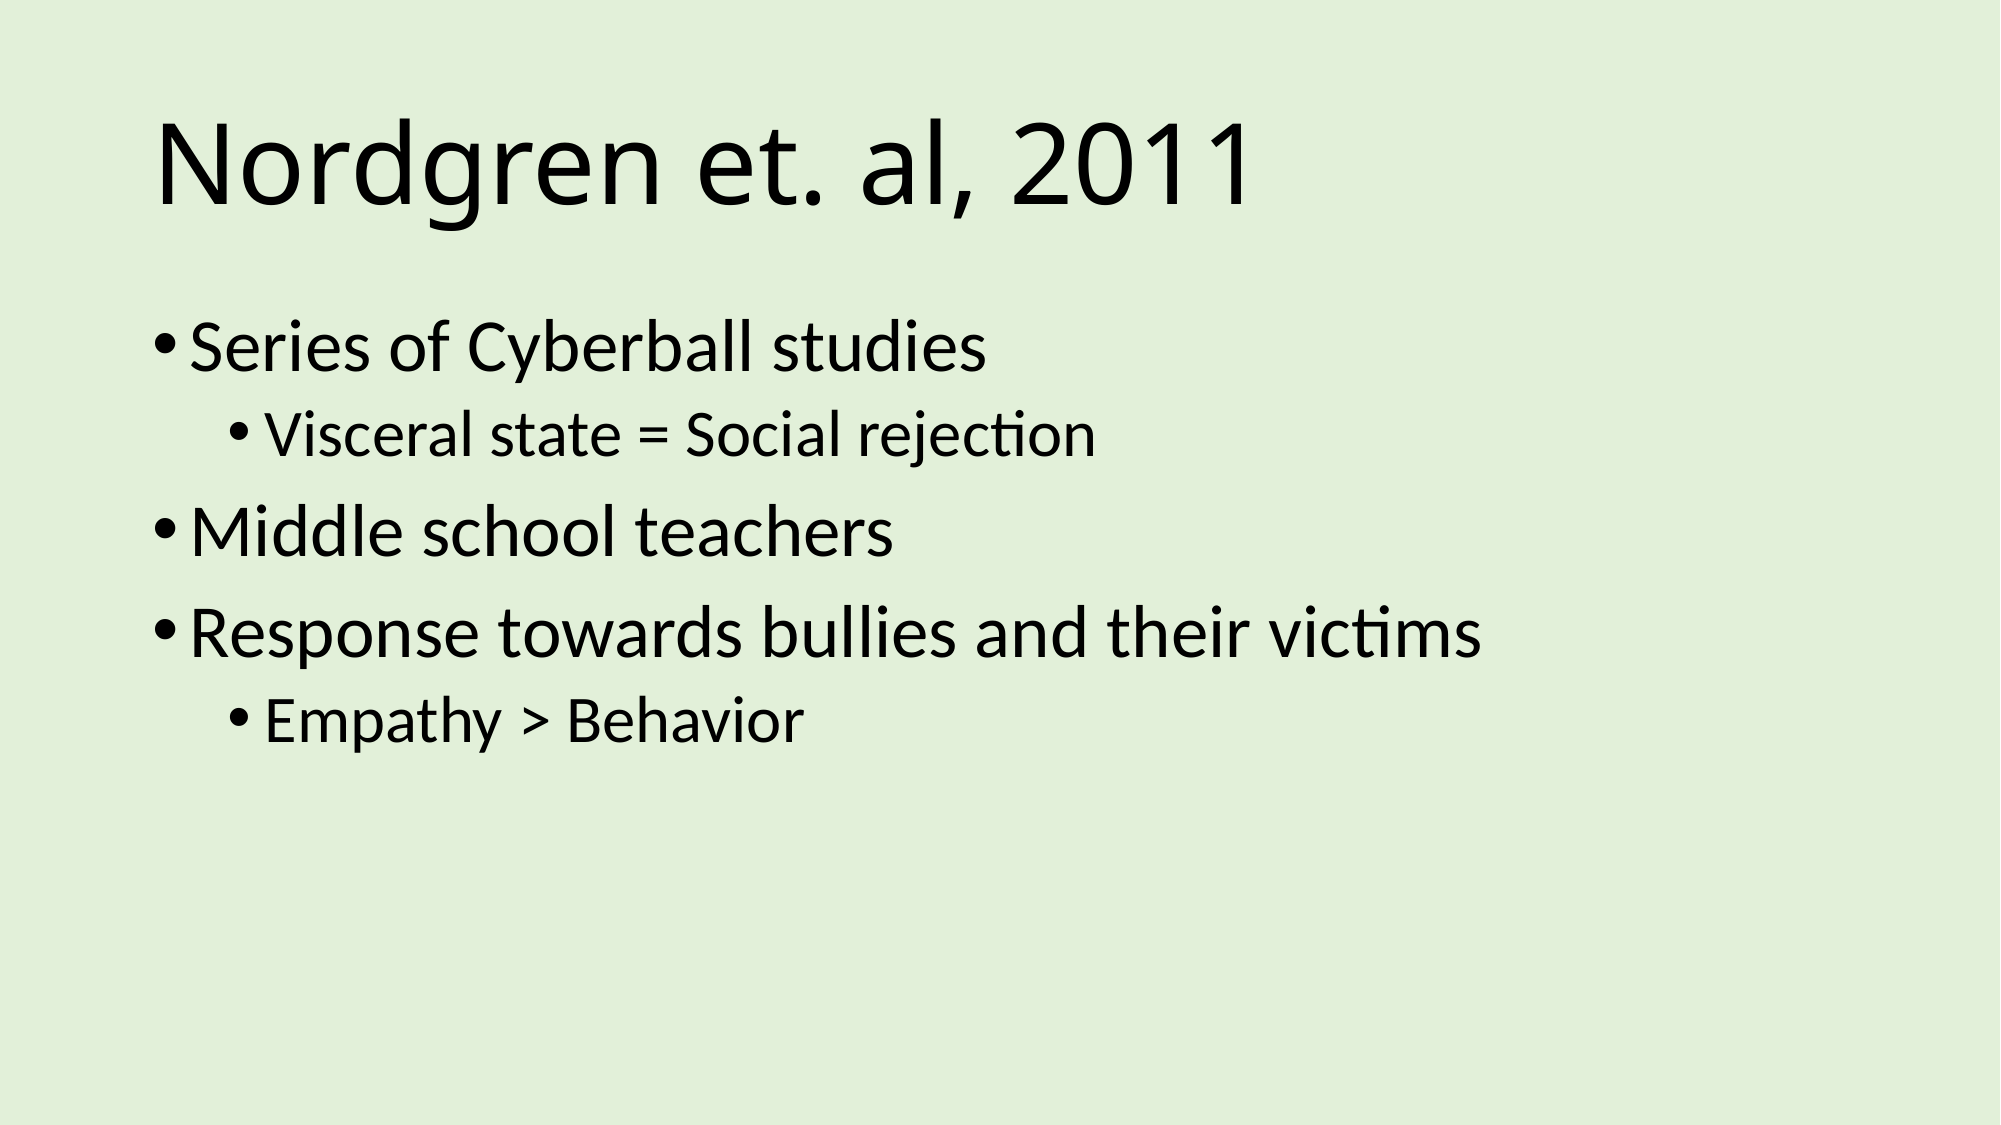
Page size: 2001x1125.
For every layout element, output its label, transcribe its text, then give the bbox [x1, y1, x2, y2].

list Series of Cyberball studies Visceral state = Social rejection Middle school teachers Response towards bullies and their victims Empathy > Behavior [137, 299, 1863, 1014]
title Nordgren et. al, 2011 [137, 59, 1863, 278]
